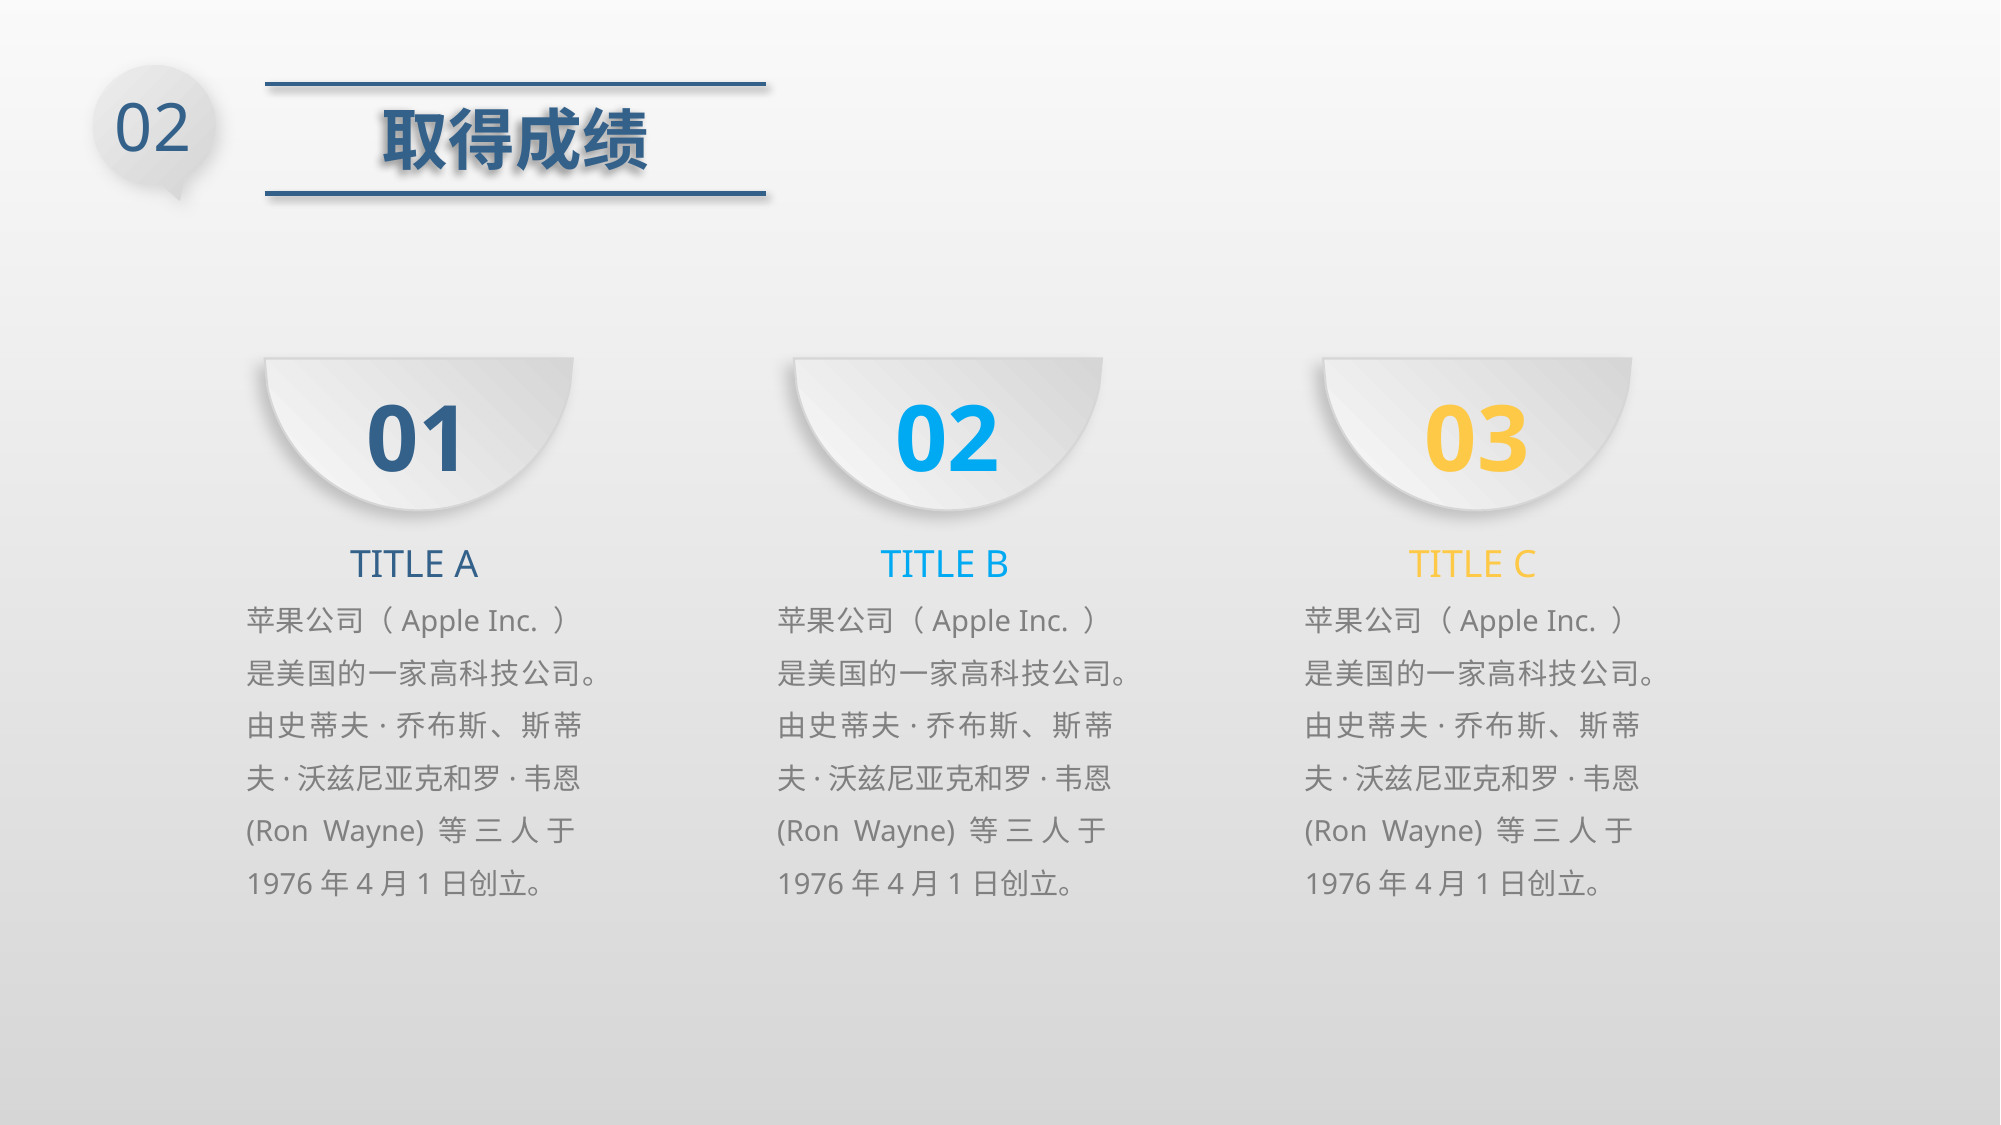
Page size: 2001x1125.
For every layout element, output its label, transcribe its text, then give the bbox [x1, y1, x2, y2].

text_box 02 [792, 357, 1104, 510]
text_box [264, 84, 767, 194]
text_box TITLE C 苹果公司（Apple Inc. ）是美国的一家高科技公司。由史蒂夫·乔布斯、斯蒂夫·沃兹尼亚克和罗·韦恩(Ron Wayne)等三人于1976年4月1日创立。 [1290, 510, 1656, 908]
text_box 01 [263, 357, 574, 510]
text_box TITLE B 苹果公司（Apple Inc. ）是美国的一家高科技公司。由史蒂夫·乔布斯、斯蒂夫·沃兹尼亚克和罗·韦恩(Ron Wayne)等三人于1976年4月1日创立。 [762, 510, 1128, 908]
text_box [92, 65, 216, 186]
text_box 03 [1321, 357, 1633, 510]
text_box TITLE A 苹果公司（Apple Inc. ）是美国的一家高科技公司。由史蒂夫·乔布斯、斯蒂夫·沃兹尼亚克和罗·韦恩(Ron Wayne)等三人于1976年4月1日创立。 [231, 510, 598, 908]
